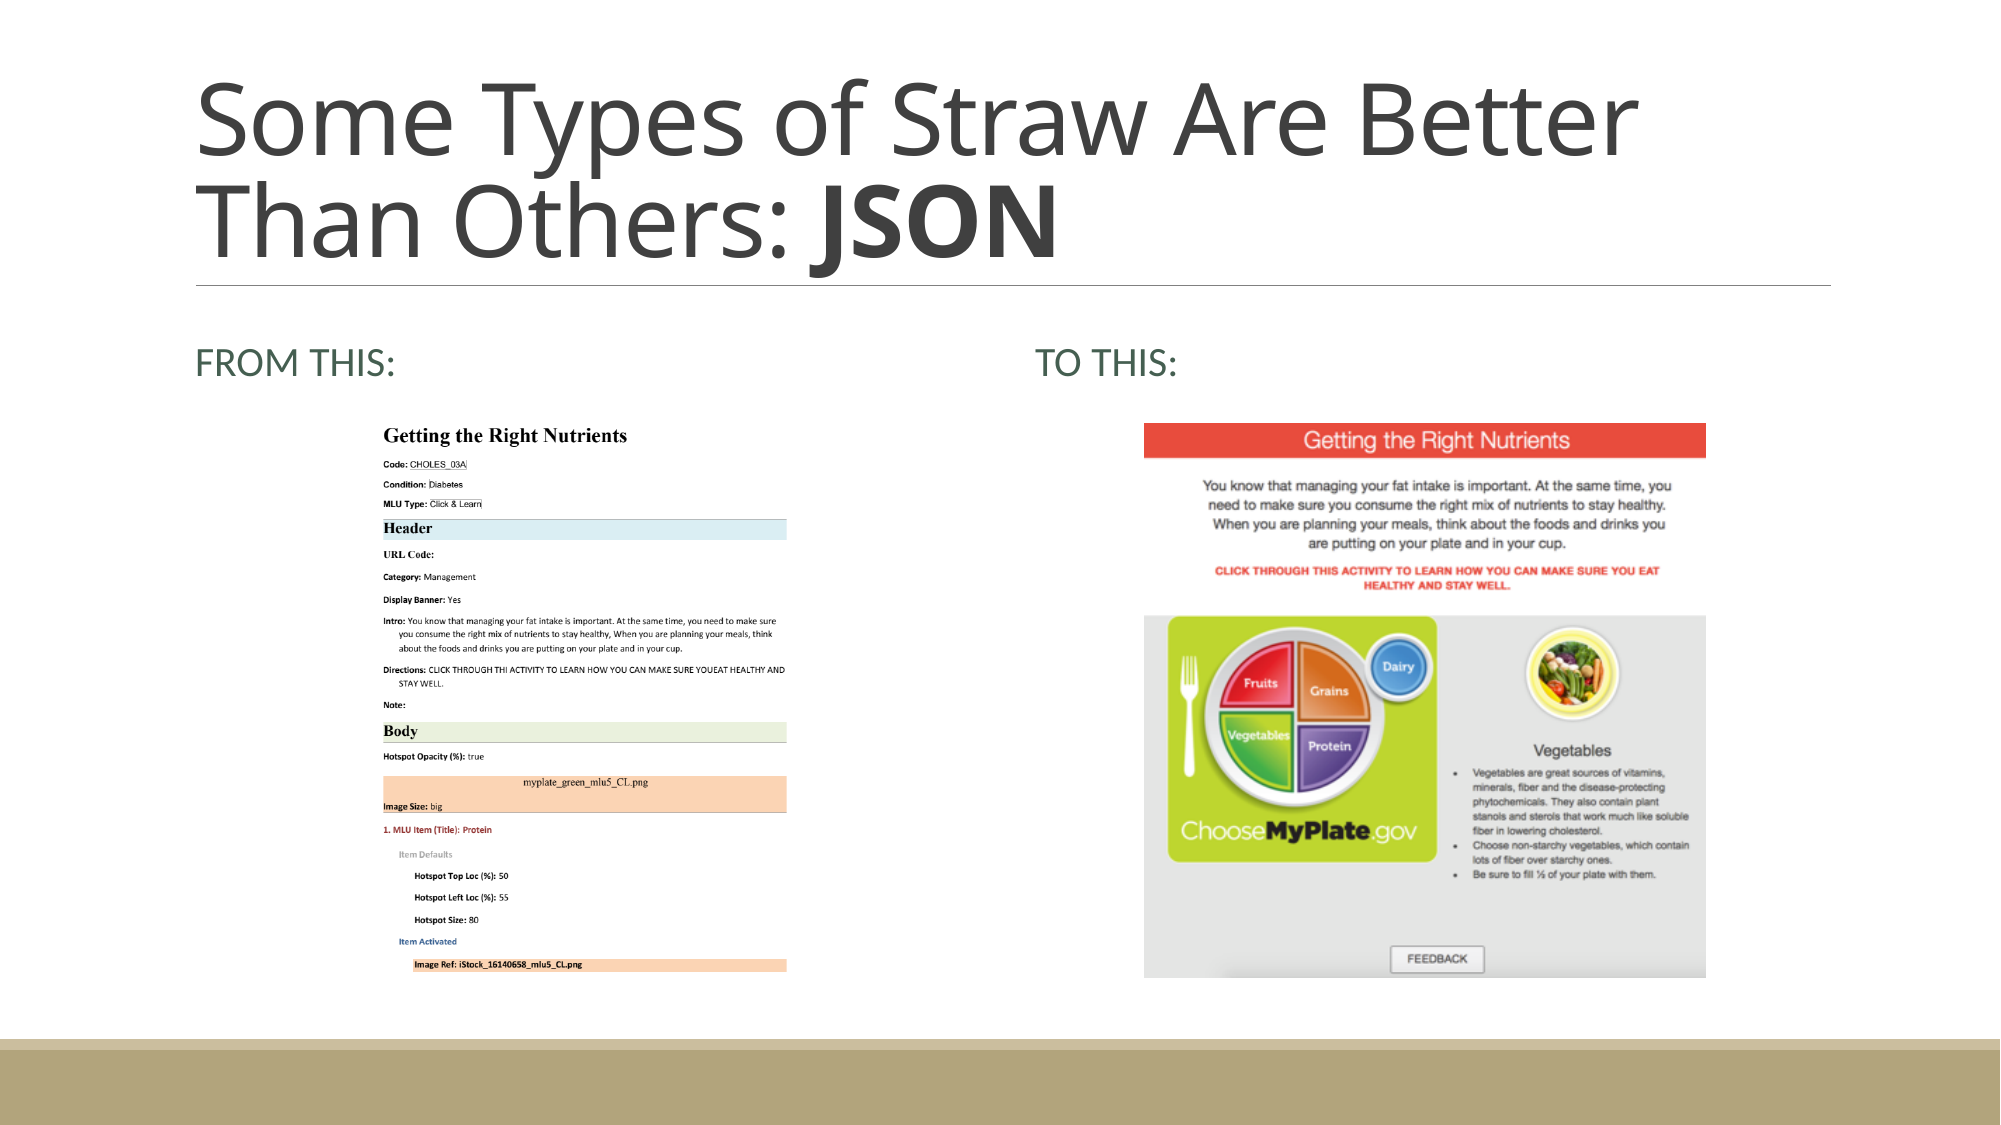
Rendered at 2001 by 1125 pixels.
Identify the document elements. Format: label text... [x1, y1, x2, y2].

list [382, 423, 788, 979]
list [1143, 423, 1707, 979]
list FROM THIS: [180, 302, 990, 424]
title Some Types of Straw Are Better Than Others: JSON [180, 47, 1830, 285]
list TO THIS: [1020, 302, 1830, 424]
